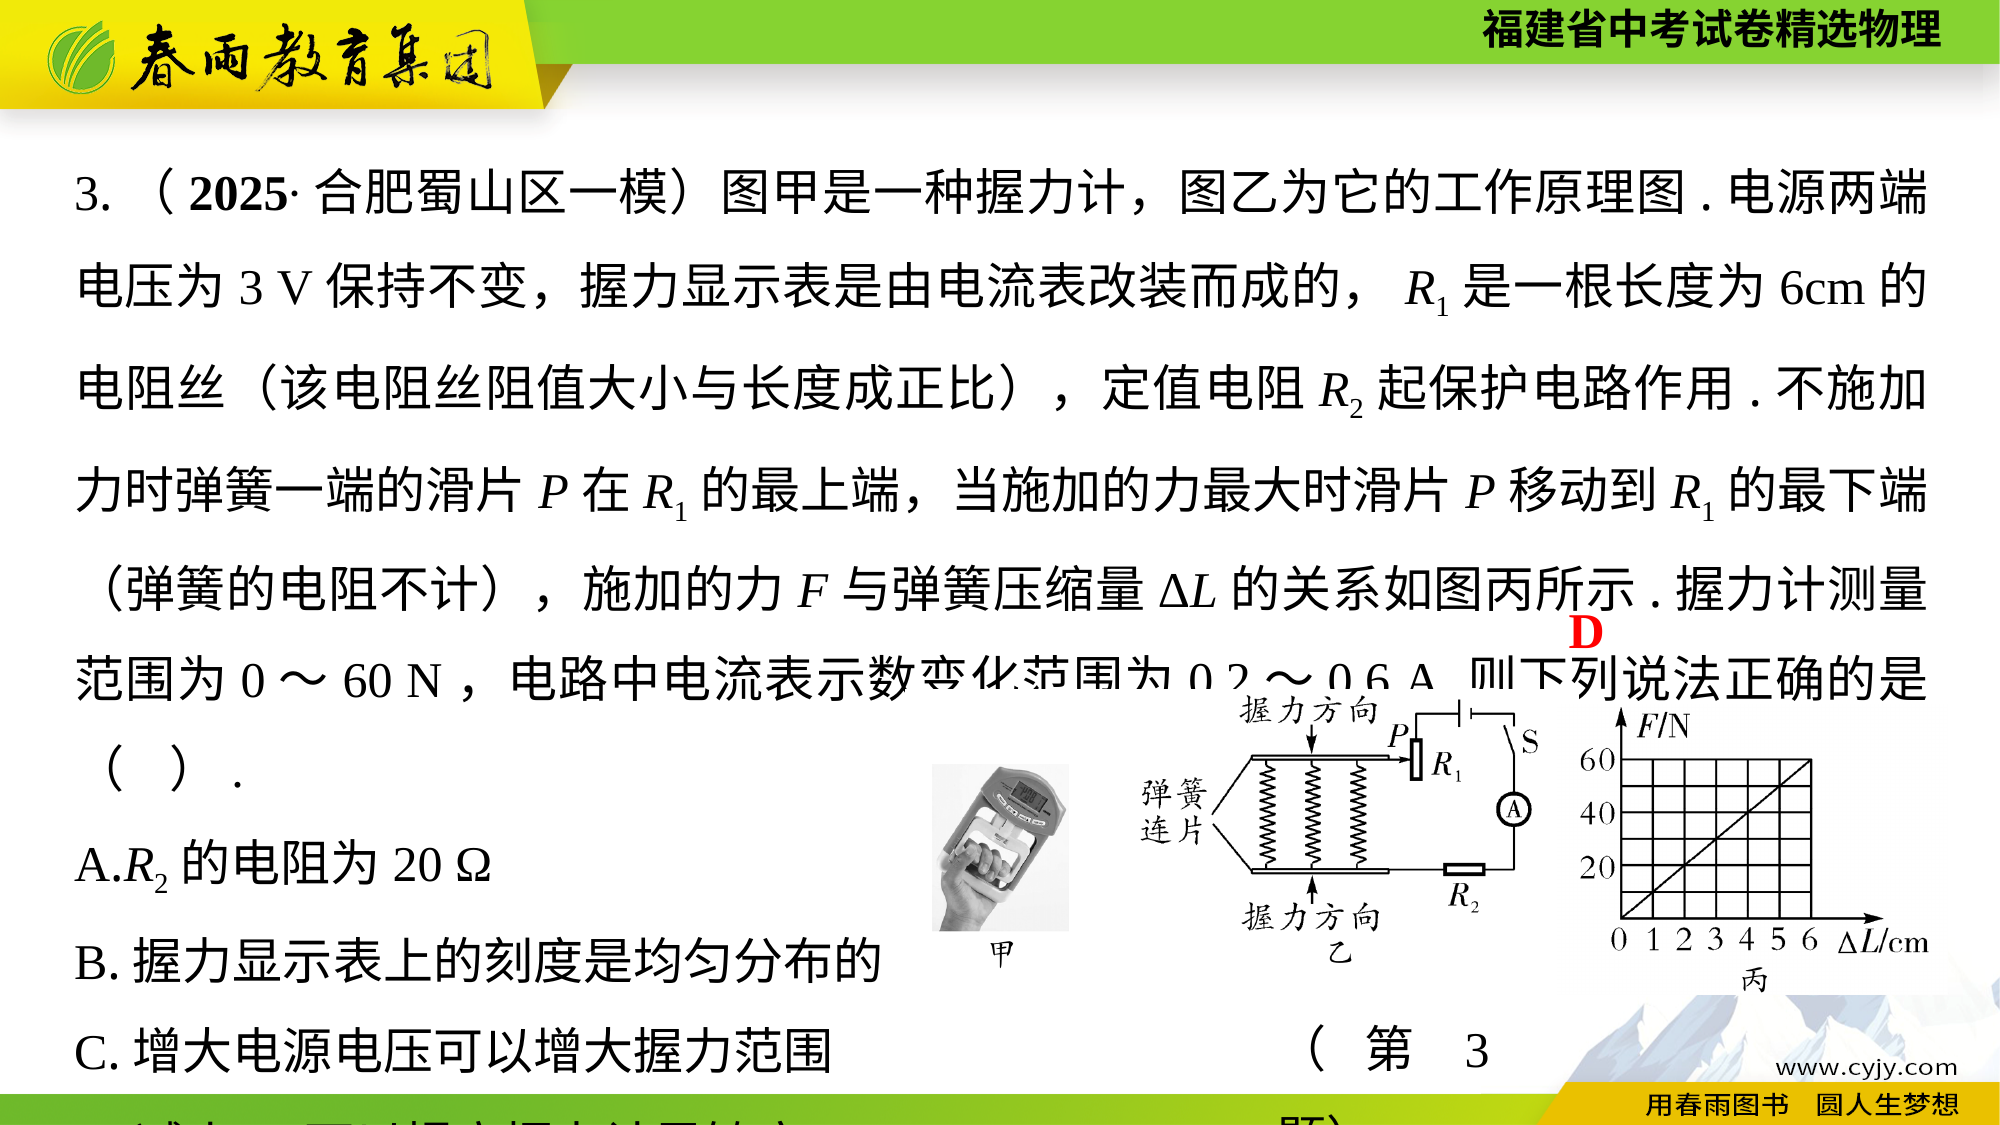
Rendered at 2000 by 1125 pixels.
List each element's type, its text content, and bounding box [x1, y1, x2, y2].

picture [0, 0, 2000, 1125]
text_box D [1553, 591, 1620, 667]
list 3.（2025∙合肥蜀山区一模）图甲是一种握力计，图乙为它的工作原理图.电源两端电压为3 V保持不变，握力显示表是由电流表改装而成的，R1是一根长度为6cm的电阻丝（该电阻丝阻值大小与长度成正比），定值电阻R2起保护电路作用.不施加力时弹簧一端的滑片P在R1的最上端，当施加的力最大时滑片P移动到R1的最下端（弹簧的电阻不计），施加的力F与弹簧压缩量ΔL的关系如图丙所示.握力计测量范围为0～60 N，电路中电流表示数变化范围为0.2～0.6 A.则下列说法正确的是（ ）. A.R2的电阻为20 Ω B.握力显示表上的刻度是均匀分布的 C.增大电源电压可以增大握力范围 D.减小R2可以提高握力计灵敏度 [59, 122, 1944, 1047]
text_box （第3题） [1261, 985, 1517, 1085]
